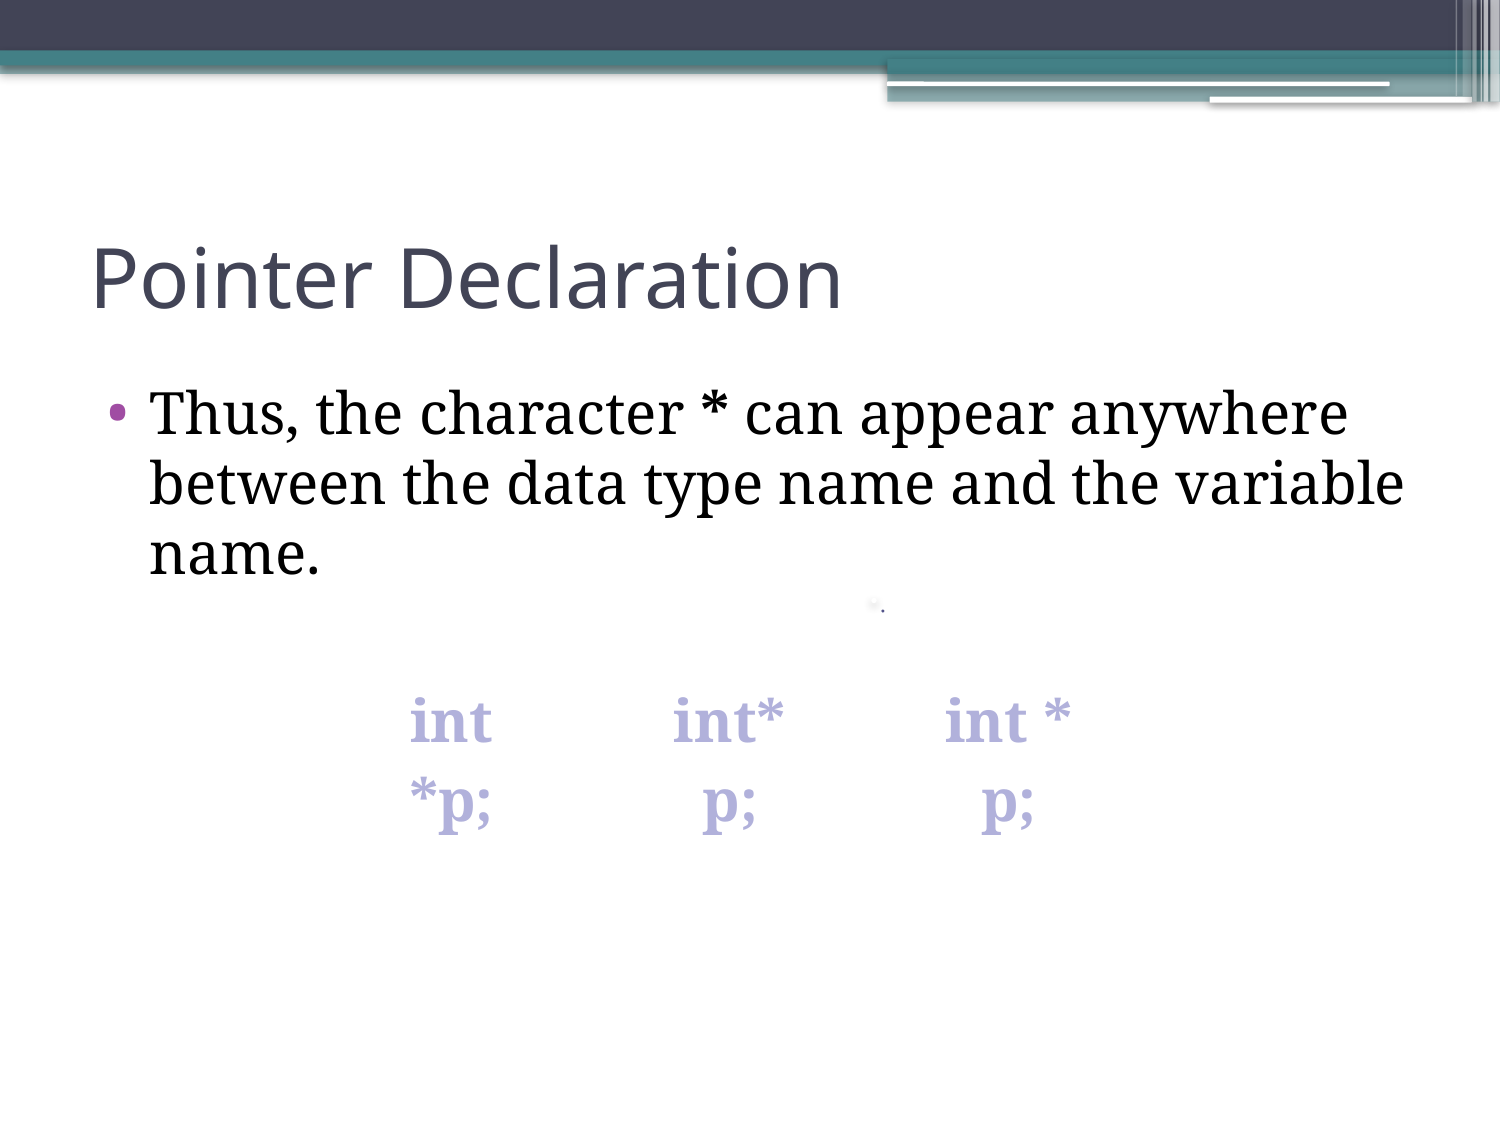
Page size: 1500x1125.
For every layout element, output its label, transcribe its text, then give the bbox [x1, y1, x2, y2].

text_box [265, 420, 1144, 979]
title Pointer Declaration [75, 187, 1425, 363]
list Thus, the character * can appear anywhere between the data type name and the variable name. [75, 368, 1425, 1079]
